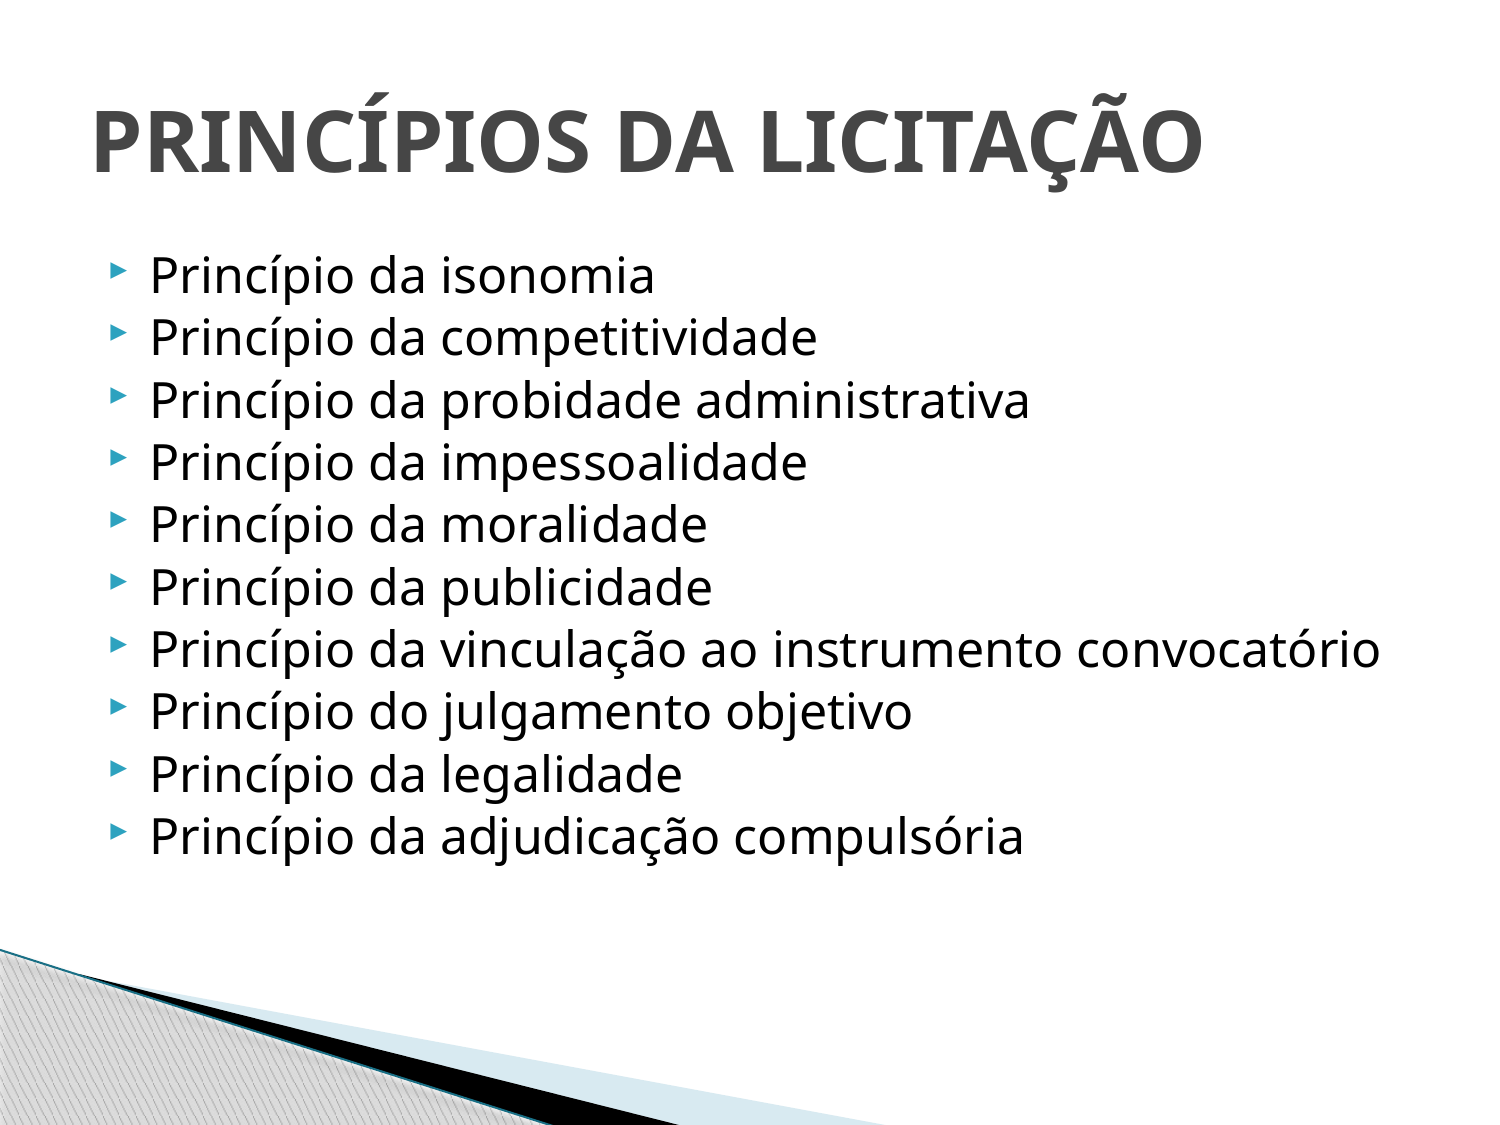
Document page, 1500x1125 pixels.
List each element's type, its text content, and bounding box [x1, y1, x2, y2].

title PRINCÍPIOS DA LICITAÇÃO [75, 45, 1425, 233]
list Princípio da isonomia Princípio da competitividade Princípio da probidade administrativa Princípio da impessoalidade Princípio da moralidade Princípio da publicidade Princípio da vinculação ao instrumento convocatório Princípio do julgamento objetivo Princípio da legalidade Princípio da adjudicação compulsória [75, 243, 1425, 986]
